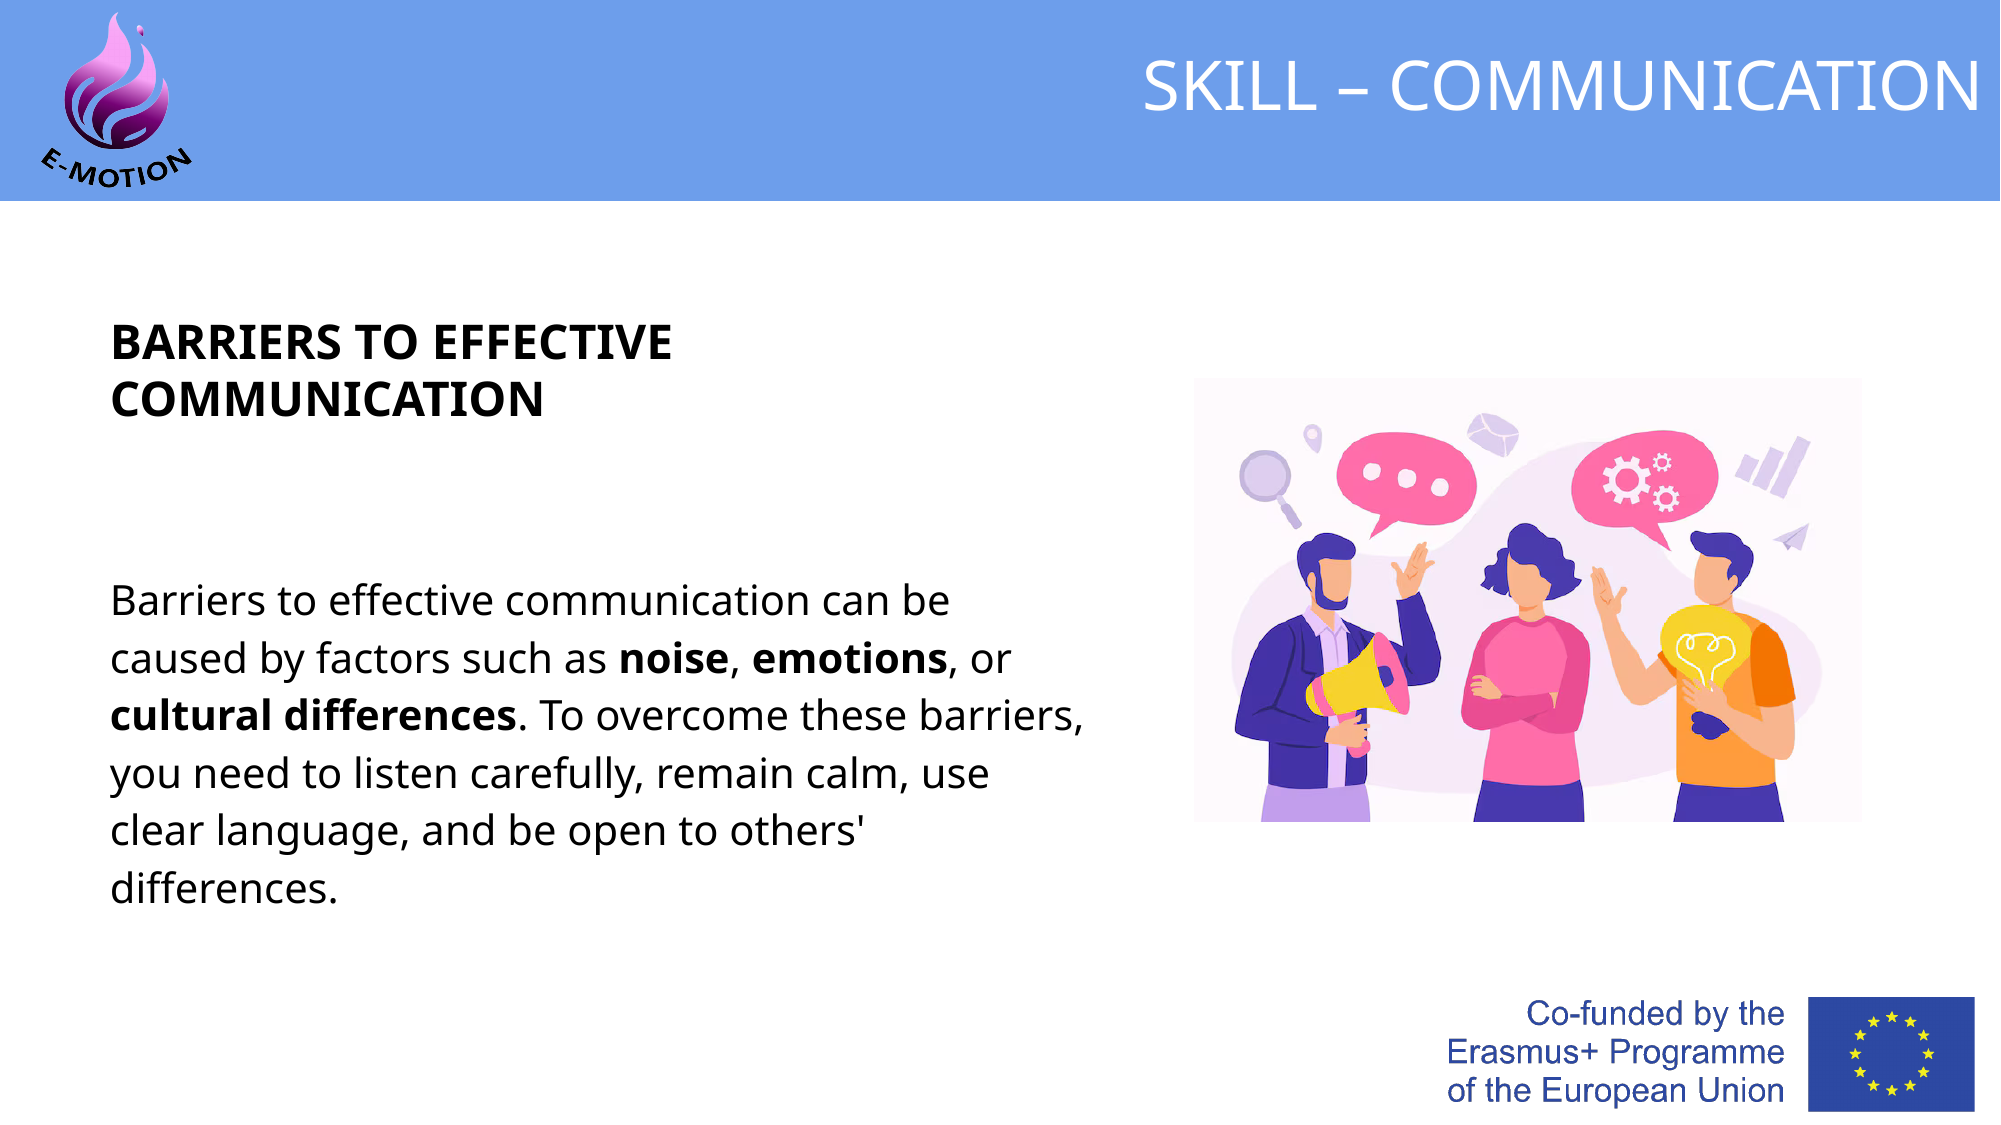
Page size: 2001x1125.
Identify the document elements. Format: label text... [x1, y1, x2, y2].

picture [1194, 377, 1862, 822]
text_box BARRIERS TO EFFECTIVE COMMUNICATION Barriers to effective communication can be caused by factors such as noise, emotions, or cultural differences. To overcome these barriers, you need to listen carefully, remain calm, use clear language, and be open to others' differences. [94, 246, 1108, 919]
picture [0, 0, 253, 247]
picture [1396, 995, 1975, 1116]
text_box SKILL – COMMUNICATION [583, 34, 2000, 309]
